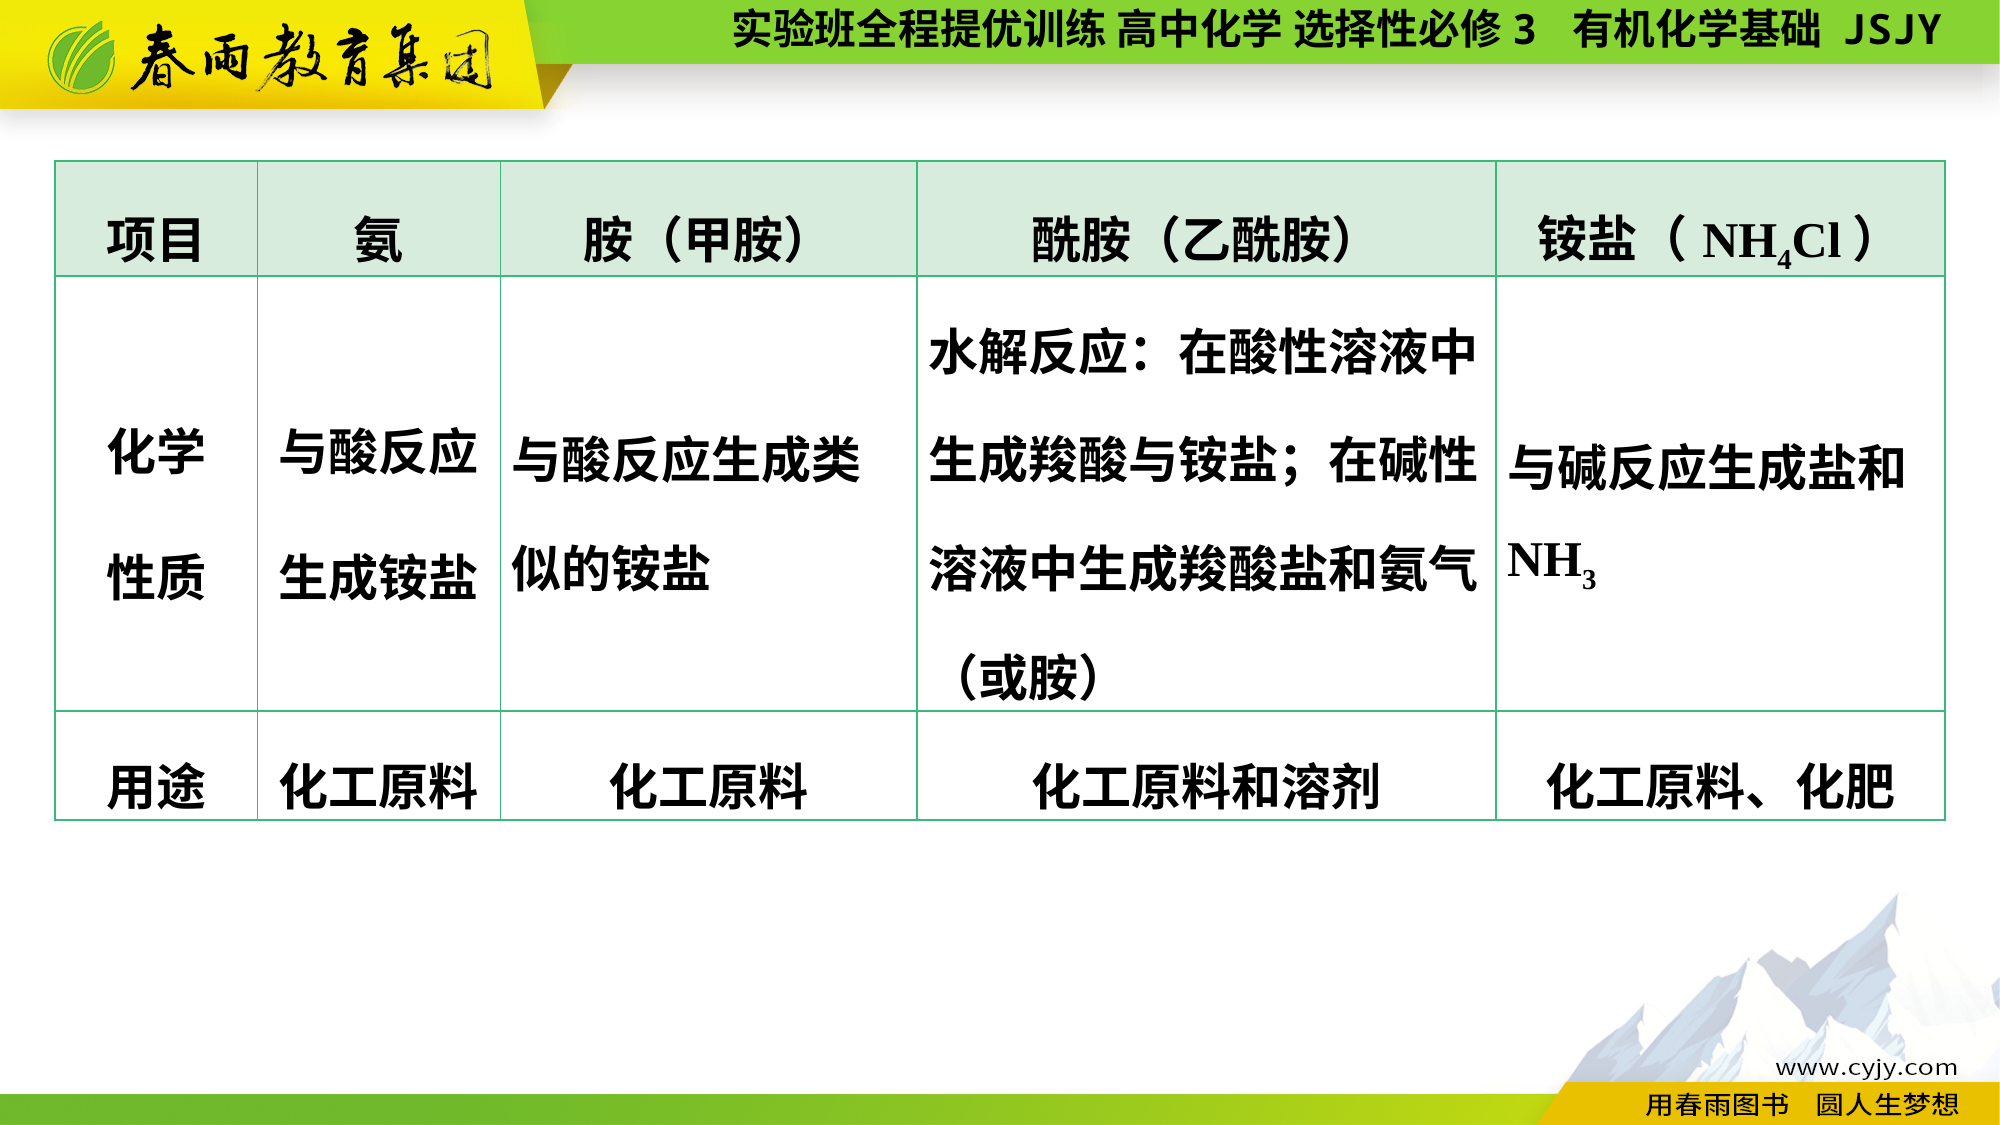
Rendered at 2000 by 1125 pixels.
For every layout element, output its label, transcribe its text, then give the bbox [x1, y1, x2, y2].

table_cell 与碱反应生成盐和NH3 [1497, 277, 1944, 710]
picture [0, 0, 2000, 1125]
table_header 胺（甲胺） [501, 162, 916, 275]
table_header 铵盐（NH4Cl） [1497, 162, 1944, 275]
table_cell 水解反应：在酸性溶液中生成羧酸与铵盐；在碱性溶液中生成羧酸盐和氨气（或胺） [918, 277, 1495, 710]
table_cell 与酸反应 生成铵盐 [258, 277, 500, 710]
table_header 酰胺（乙酰胺） [918, 162, 1495, 275]
table_cell 化学 性质 [56, 277, 257, 710]
table_cell 化工原料和溶剂 [918, 712, 1495, 819]
table_cell 用途 [56, 712, 257, 819]
table_cell 化工原料 [258, 712, 500, 819]
table_cell 与酸反应生成类似的铵盐 [501, 277, 916, 710]
table_header 项目 [56, 162, 257, 275]
table_cell 化工原料、化肥 [1497, 712, 1944, 819]
table_cell 化工原料 [501, 712, 916, 819]
table_header 氨 [258, 162, 500, 275]
